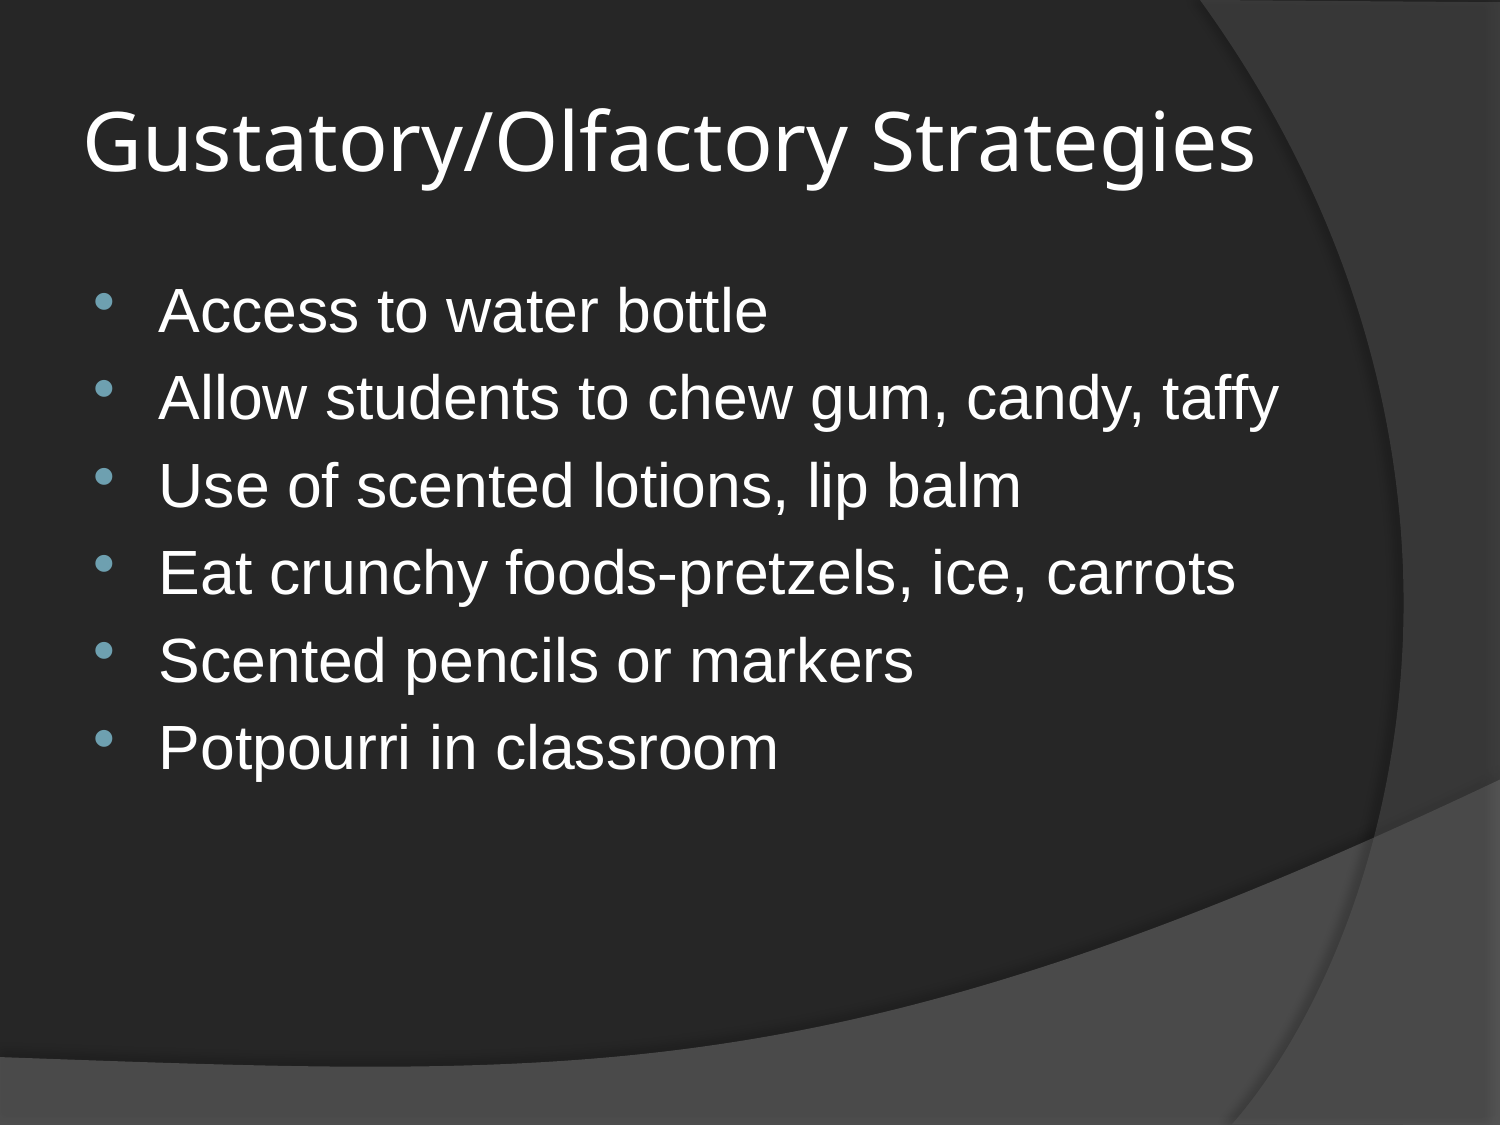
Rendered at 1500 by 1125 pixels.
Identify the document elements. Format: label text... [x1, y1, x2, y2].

title Gustatory/Olfactory Strategies [75, 45, 1300, 233]
list Access to water bottle Allow students to chew gum, candy, taffy Use of scented lotions, lip balm Eat crunchy foods-pretzels, ice, carrots Scented pencils or markers Potpourri in classroom [75, 262, 1438, 1006]
